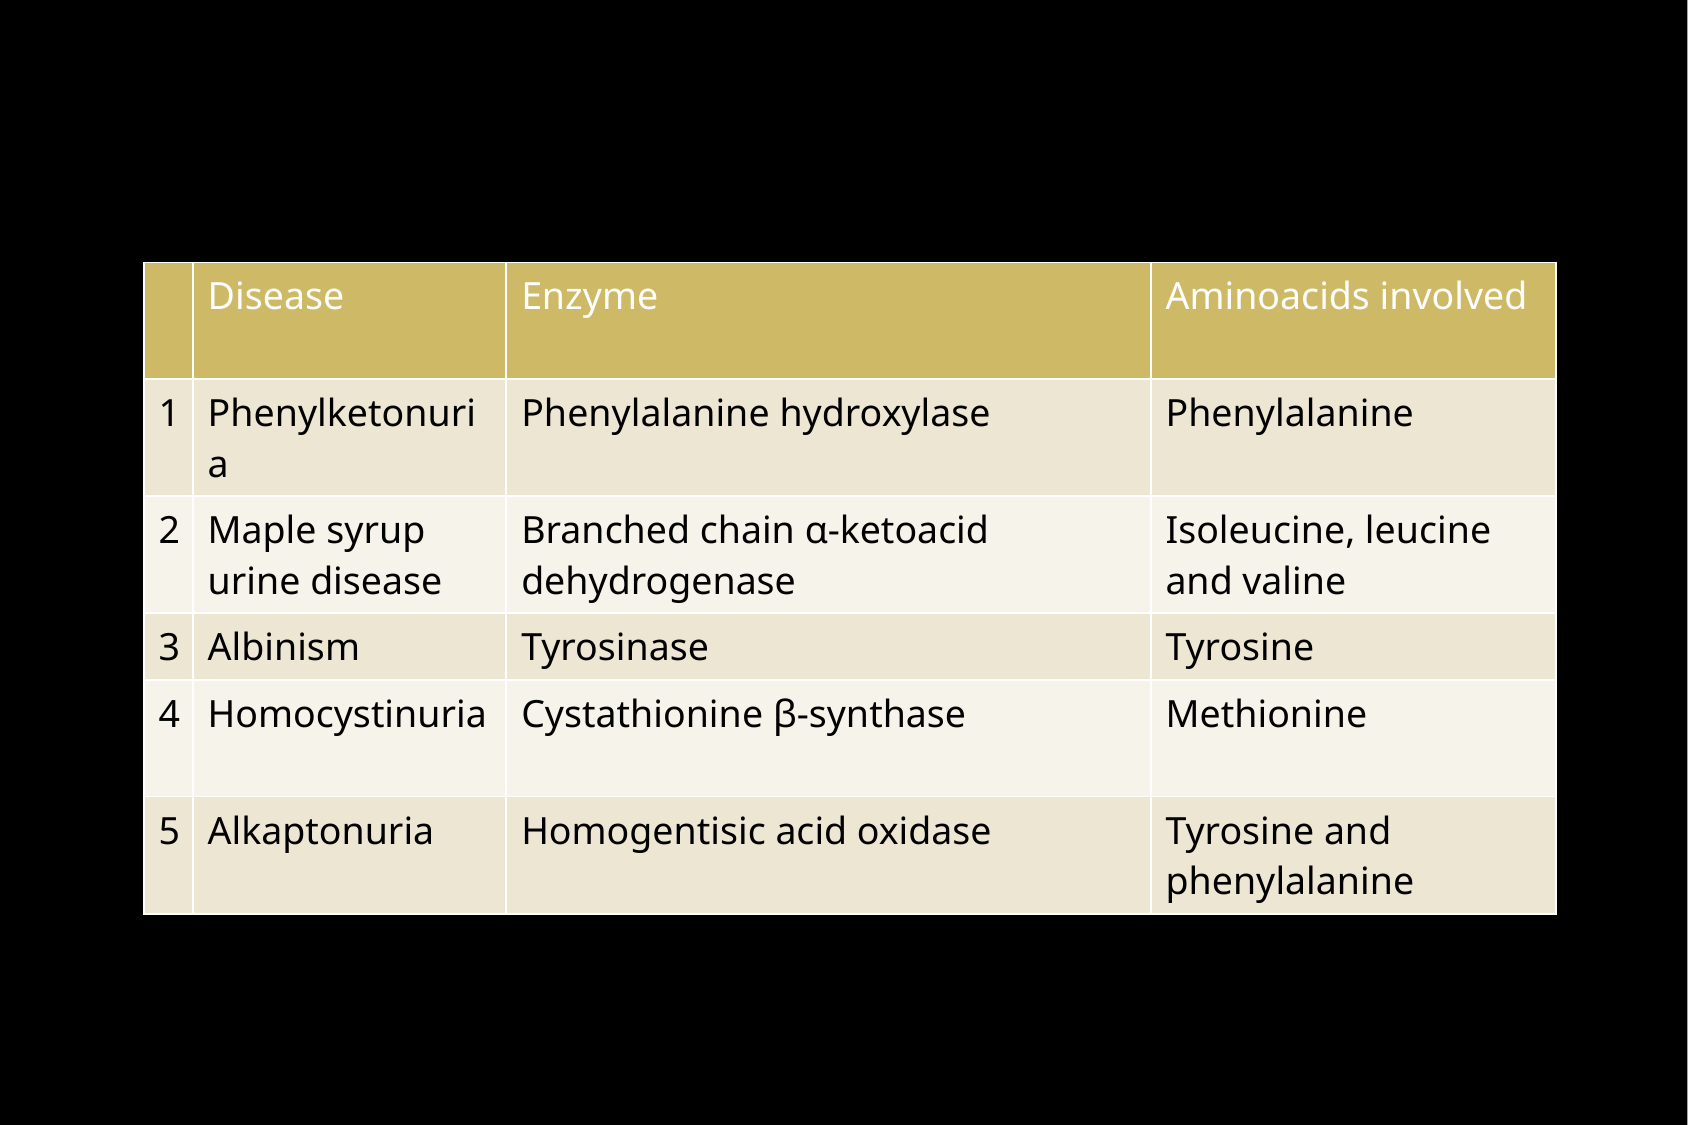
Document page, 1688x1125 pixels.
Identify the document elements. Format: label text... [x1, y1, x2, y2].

table_cell 4 [145, 681, 192, 796]
table_cell 1 [145, 380, 192, 495]
table_cell Tyrosine [1152, 614, 1555, 679]
table_cell Alkaptonuria [194, 797, 505, 913]
table_header [145, 263, 192, 378]
table_cell Phenylketonuria [194, 380, 505, 495]
table_cell Methionine [1152, 681, 1555, 796]
table_cell 3 [145, 614, 192, 679]
table_header Aminoacids involved [1152, 263, 1555, 378]
table_cell Cystathionine β-synthase [507, 681, 1150, 796]
table_cell 2 [145, 497, 192, 612]
table_cell Tyrosinase [507, 614, 1150, 679]
table_header Enzyme [507, 263, 1150, 378]
table_cell Homogentisic acid oxidase [507, 797, 1150, 913]
table_cell Phenylalanine hydroxylase [507, 380, 1150, 495]
table_cell 5 [145, 797, 192, 913]
table_cell Isoleucine, leucine and valine [1152, 497, 1555, 612]
table_cell Maple syrup urine disease [194, 497, 505, 612]
table_cell Homocystinuria [194, 681, 505, 796]
table_cell Albinism [194, 614, 505, 679]
table_cell Tyrosine and phenylalanine [1152, 797, 1555, 913]
table_header Disease [194, 263, 505, 378]
table_cell Phenylalanine [1152, 380, 1555, 495]
table_cell Branched chain α-ketoacid dehydrogenase [507, 497, 1150, 612]
